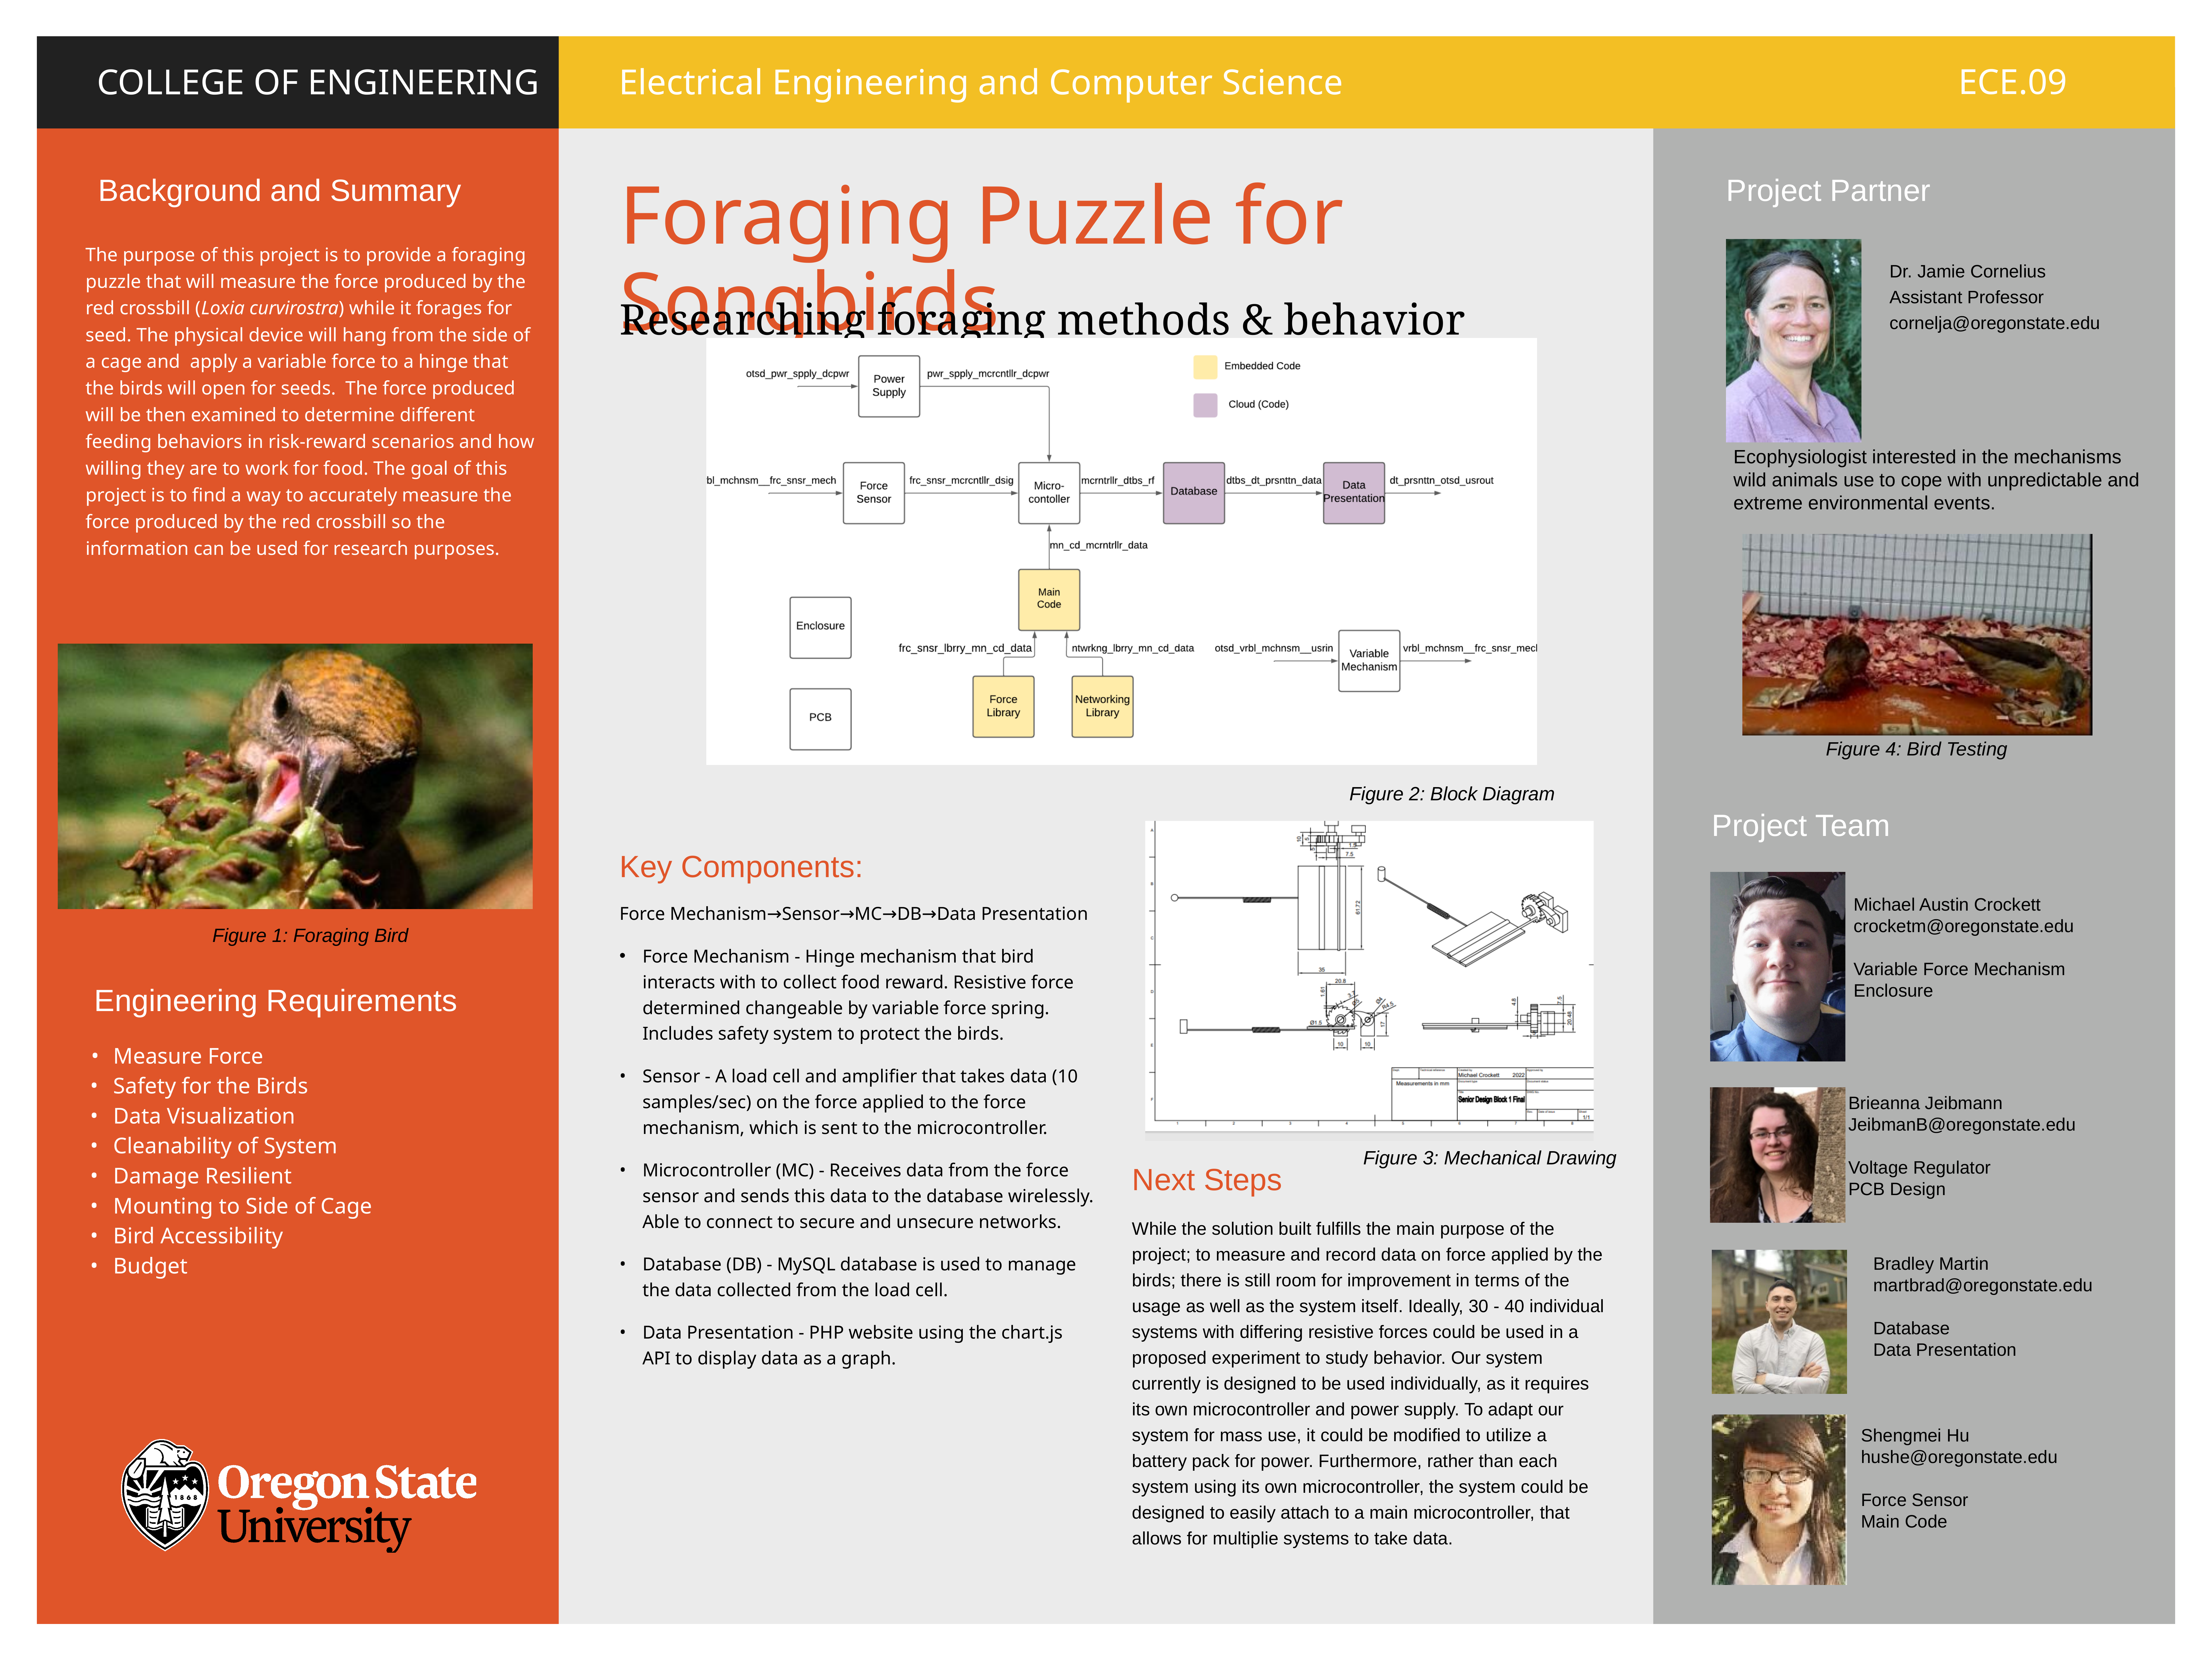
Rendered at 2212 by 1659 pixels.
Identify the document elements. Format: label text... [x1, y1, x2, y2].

text_box Figure 1: Foraging Bird [208, 918, 465, 951]
text_box ECE.09 [1916, 38, 2109, 128]
text_box Ecophysiologist interested in the mechanisms wild animals use to cope with unpredictable and extreme environmental events. [1706, 440, 2153, 518]
picture [1145, 821, 1594, 1141]
text_box Bradley Martin martbrad@oregonstate.edu Database Data Presentation [1869, 1247, 2125, 1364]
picture [1742, 534, 2092, 735]
text_box Background and Summary [98, 175, 509, 208]
text_box Michael Austin Crockett crocketm@oregonstate.edu Variable Force Mechanism Enclosure [1849, 888, 2145, 1005]
text_box Engineering Requirements [94, 984, 506, 1018]
text_box Brieanna Jeibmann JeibmanB@oregonstate.edu Voltage Regulator PCB Design [1845, 1087, 2194, 1225]
picture [57, 644, 533, 909]
picture [1712, 1414, 1847, 1585]
text_box Force Mechanism→Sensor→MC→DB→Data Presentation Force Mechanism - Hinge mechanism that bird interacts with to collect food reward. Resistive force determined changeable by variable force spring. Includes safety system to protect the birds. Sensor - A load cell and amplifier that takes data (10 samples/sec) on the force applied to the force mechanism, which is sent to the microcontroller. Microcontroller (MC) - Receives data from the force sensor and sends this data to the database wirelessly. Able to connect to secure and unsecure networks. Database (DB) - MySQL database is used to manage the data collected from the load cell. Data Presentation - PHP website using the chart.js API to display data as a graph. [619, 898, 1094, 1368]
picture [121, 1439, 476, 1553]
text_box Key Components: [619, 850, 1094, 884]
picture [1726, 239, 1861, 443]
text_box Project Team [1712, 810, 2123, 843]
text_box Project Partner [1726, 175, 2137, 208]
text_box While the solution built fulfills the main purpose of the project; to measure and record data on force applied by the birds; there is still room for improvement in terms of the usage as well as the system itself. Ideally, 30 - 40 individual systems with differing resistive forces could be used in a proposed experiment to study behavior. Our system currently is designed to be used individually, as it requires its own microcontroller and power supply. To adapt our system for mass use, it could be modified to utilize a battery pack for power. Furthermore, rather than each system using its own microcontroller, the system could be designed to easily attach to a main microcontroller, that allows for multiplie systems to take data. [1132, 1213, 1607, 1590]
text_box Next Steps [1132, 1164, 1607, 1197]
picture [1710, 872, 1845, 1061]
text_box Figure 2: Block Diagram [1345, 776, 1626, 809]
picture [706, 338, 1537, 765]
text_box Shengmei Hu hushe@oregonstate.edu Force Sensor Main Code [1856, 1419, 2138, 1536]
text_box Foraging Puzzle for Songbirds [619, 175, 1605, 253]
text_box Figure 4: Bird Testing [1821, 732, 2103, 764]
text_box Dr. Jamie Cornelius Assistant Professor cornelja@oregonstate.edu [1885, 251, 2153, 338]
picture [1710, 1087, 1845, 1223]
picture [1712, 1249, 1847, 1394]
text_box Researching foraging methods & behavior [619, 277, 1605, 386]
text_box Figure 3: Mechanical Drawing [1358, 1141, 1626, 1173]
text_box The purpose of this project is to provide a foraging puzzle that will measure the force produced by the red crossbill (Loxia curvirostra) while it forages for seed. The physical device will hang from the side of a cage and apply a variable force to a hinge that the birds will open for seeds. The force produced will be then examined to determine different feeding behaviors in risk-reward scenarios and how willing they are to work for food. The goal of this project is to find a way to accurately measure the force produced by the red crossbill so the information can be used for research purposes. [62, 238, 537, 588]
text_box Measure Force Safety for the Birds Data Visualization Cleanability of System Damage Resilient Mounting to Side of Cage Bird Accessibility Budget [90, 1038, 500, 1308]
